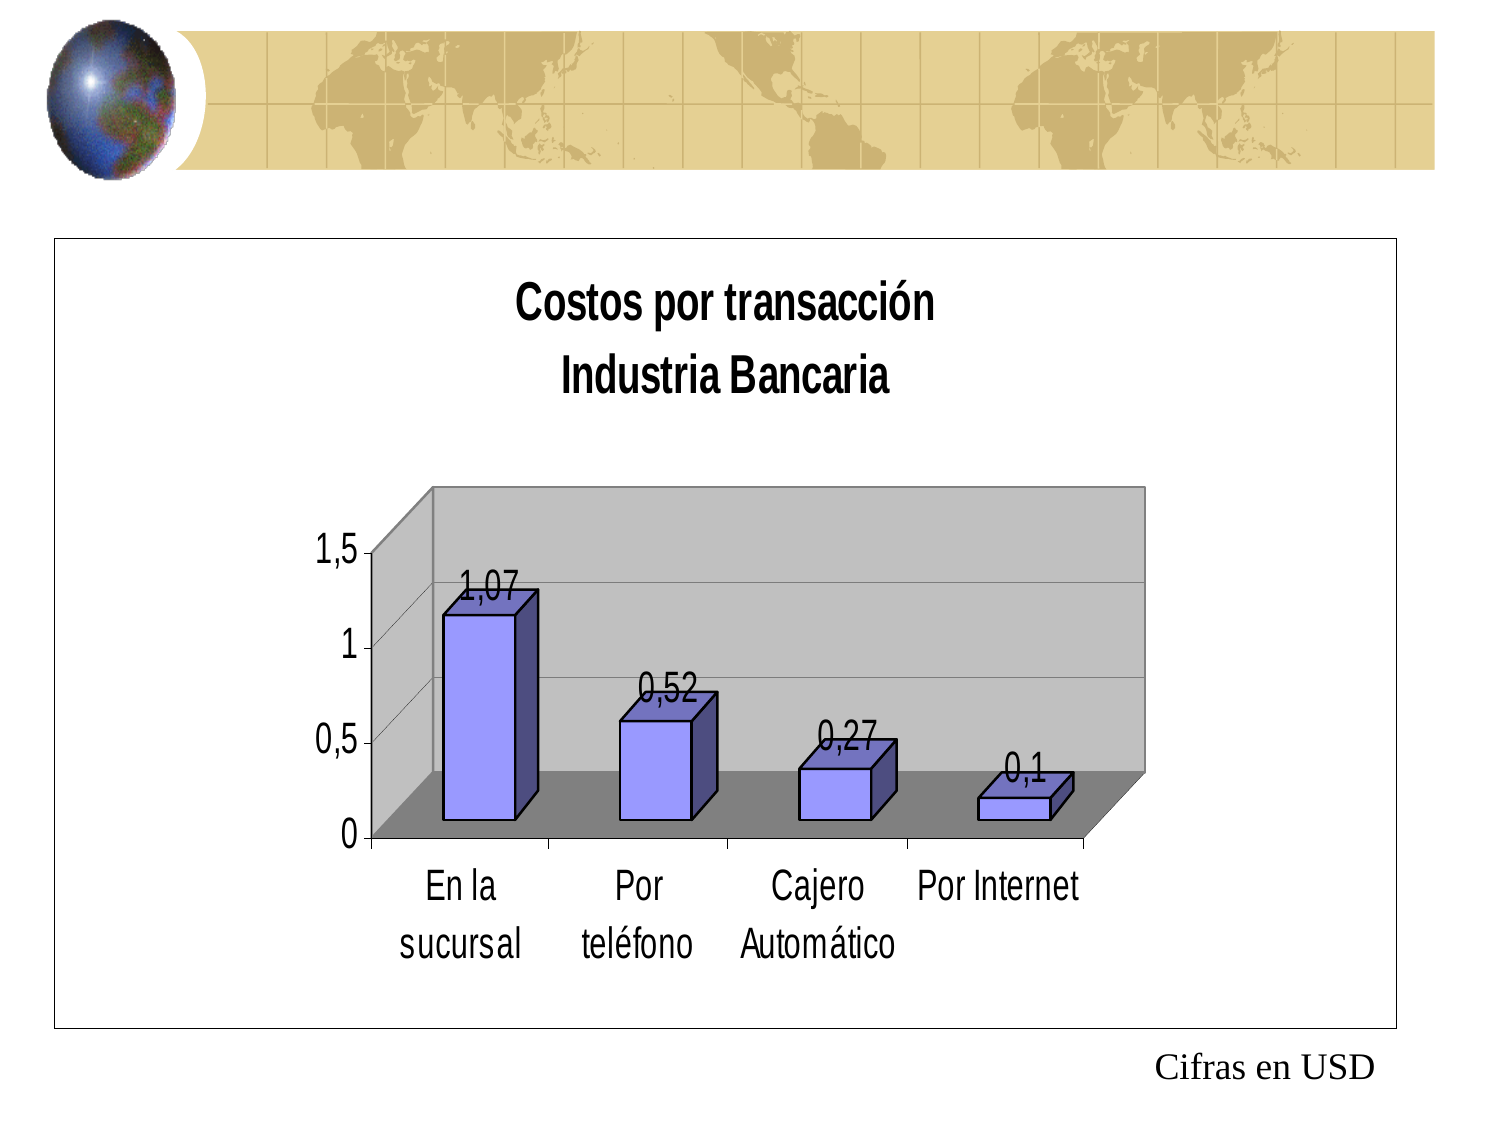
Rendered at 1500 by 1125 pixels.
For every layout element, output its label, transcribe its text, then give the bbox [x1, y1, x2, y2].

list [40, 219, 1412, 1048]
text_box Cifras en USD [1139, 1056, 1391, 1095]
picture [42, 14, 190, 185]
